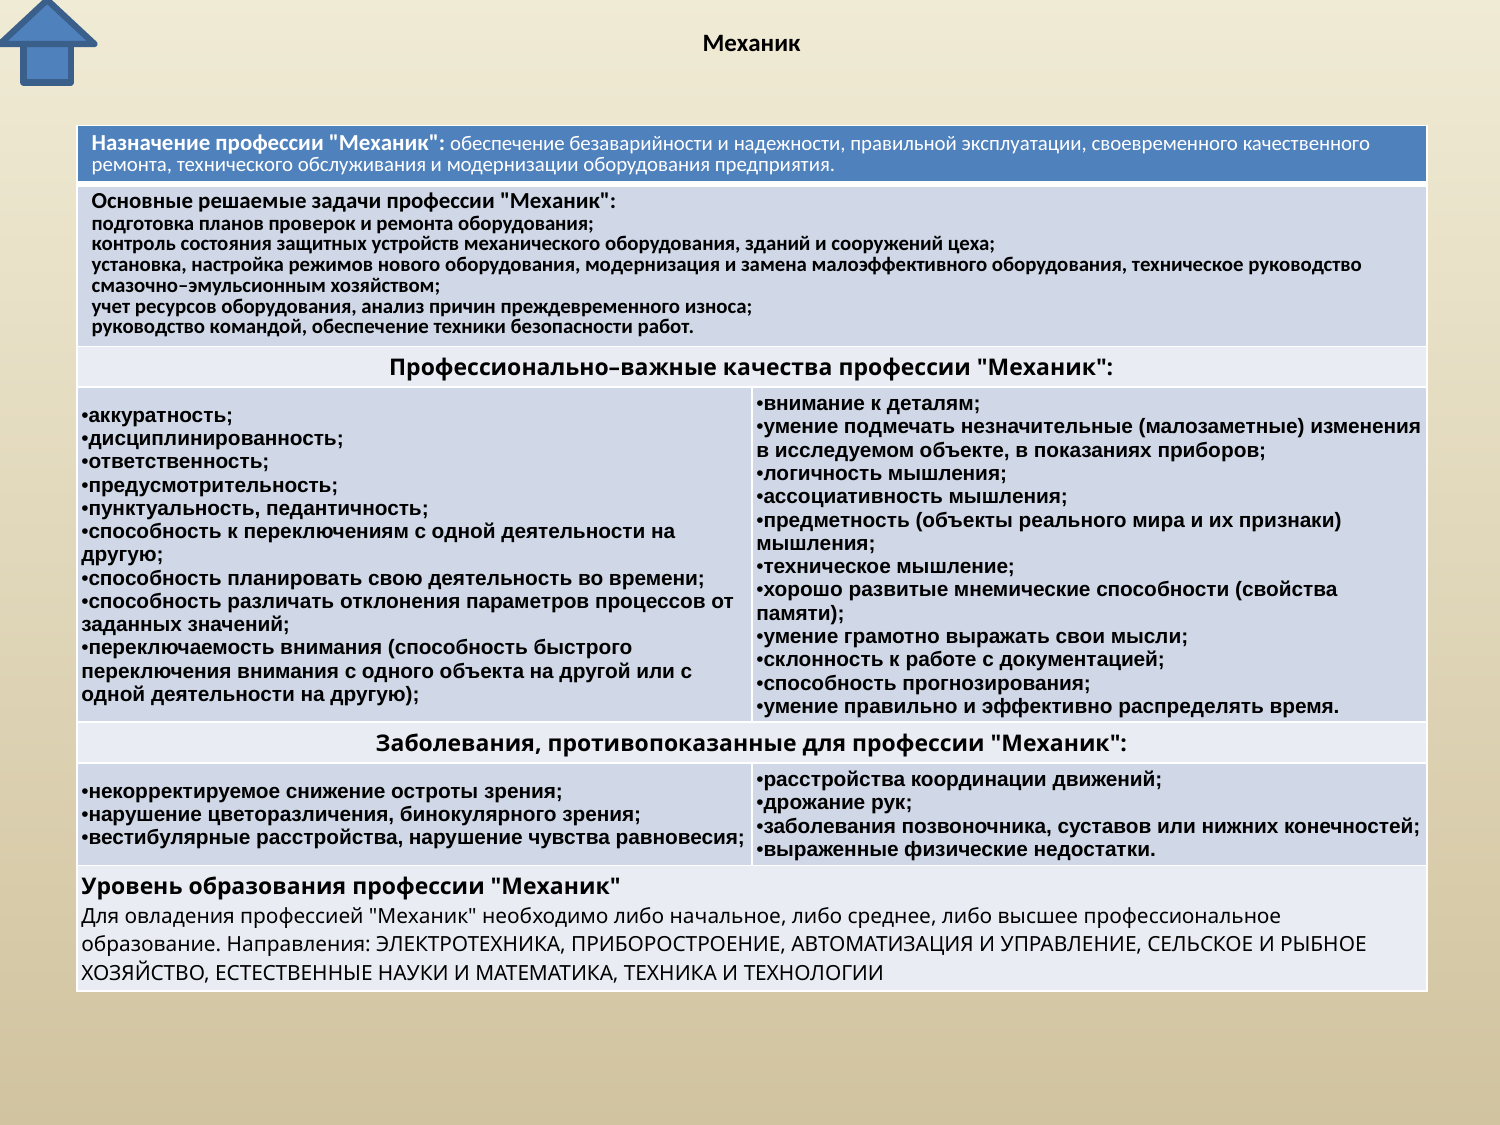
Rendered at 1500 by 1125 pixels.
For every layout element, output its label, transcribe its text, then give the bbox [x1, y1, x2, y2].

table_cell Заболевания, противопоказанные для профессии "Механик": [78, 723, 1426, 762]
table_header Назначение профессии "Механик": обеспечение безаварийности и надежности, правильной эксплуатации, своевременного качественного ремонта, технического обслуживания и модернизации оборудования предприятия. [78, 126, 1426, 181]
table_cell внимание к деталям; умение подмечать незначительные (малозаметные) изменения в исследуемом объекте, в показаниях приборов; логичность мышления; ассоциативность мышления; предметность (объекты реального мира и их признаки) мышления; техническое мышление; хорошо развитые мнемические способности (свойства памяти); умение грамотно выражать свои мысли; склонность к работе с документацией; способность прогнозирования; умение правильно и эффективно распределять время. [753, 388, 1426, 721]
title Механик [102, 0, 1427, 84]
table_cell расстройства координации движений; дрожание рук; заболевания позвоночника, суставов или нижних конечностей; выраженные физические недостатки. [753, 764, 1426, 865]
table_cell Профессионально–важные качества профессии "Механик": [78, 347, 1426, 386]
table_cell аккуратность; дисциплинированность; ответственность; предусмотрительность; пунктуальность, педантичность; способность к переключениям с одной деятельности на другую; способность планировать свою деятельность во времени; способность различать отклонения параметров процессов от заданных значений; переключаемость внимания (способность быстрого переключения внимания с одного объекта на другой или с одной деятельности на другую); [78, 388, 751, 721]
table_cell Налоговый инспектор [94, 0, 102, 84]
table_cell Уровень образования профессии "Механик" Для овладения профессией "Механик" необходимо либо начальное, либо среднее, либо высшее профессиональное образование. Направления: ЭЛЕКТРОТЕХНИКА, ПРИБОРОСТРОЕНИЕ, АВТОМАТИЗАЦИЯ И УПРАВЛЕНИЕ, СЕЛЬСКОЕ И РЫБНОЕ ХОЗЯЙСТВО, ЕСТЕСТВЕННЫЕ НАУКИ И МАТЕМАТИКА, ТЕХНИКА И ТЕХНОЛОГИИ [78, 866, 1426, 990]
table_cell Основные решаемые задачи профессии "Механик": подготовка планов проверок и ремонта оборудования; контроль состояния защитных устройств механического оборудования, зданий и сооружений цеха; установка, настройка режимов нового оборудования, модернизация и замена малоэффективного оборудования, техническое руководство смазочно–эмульсионным хозяйством; учет ресурсов оборудования, анализ причин преждевременного износа; руководство командой, обеспечение техники безопасности работ. [78, 187, 1426, 346]
table_cell некорректируемое снижение остроты зрения; нарушение цветоразличения, бинокулярного зрения; вестибулярные расстройства, нарушение чувства равновесия; [78, 764, 751, 865]
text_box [1, 1, 93, 81]
